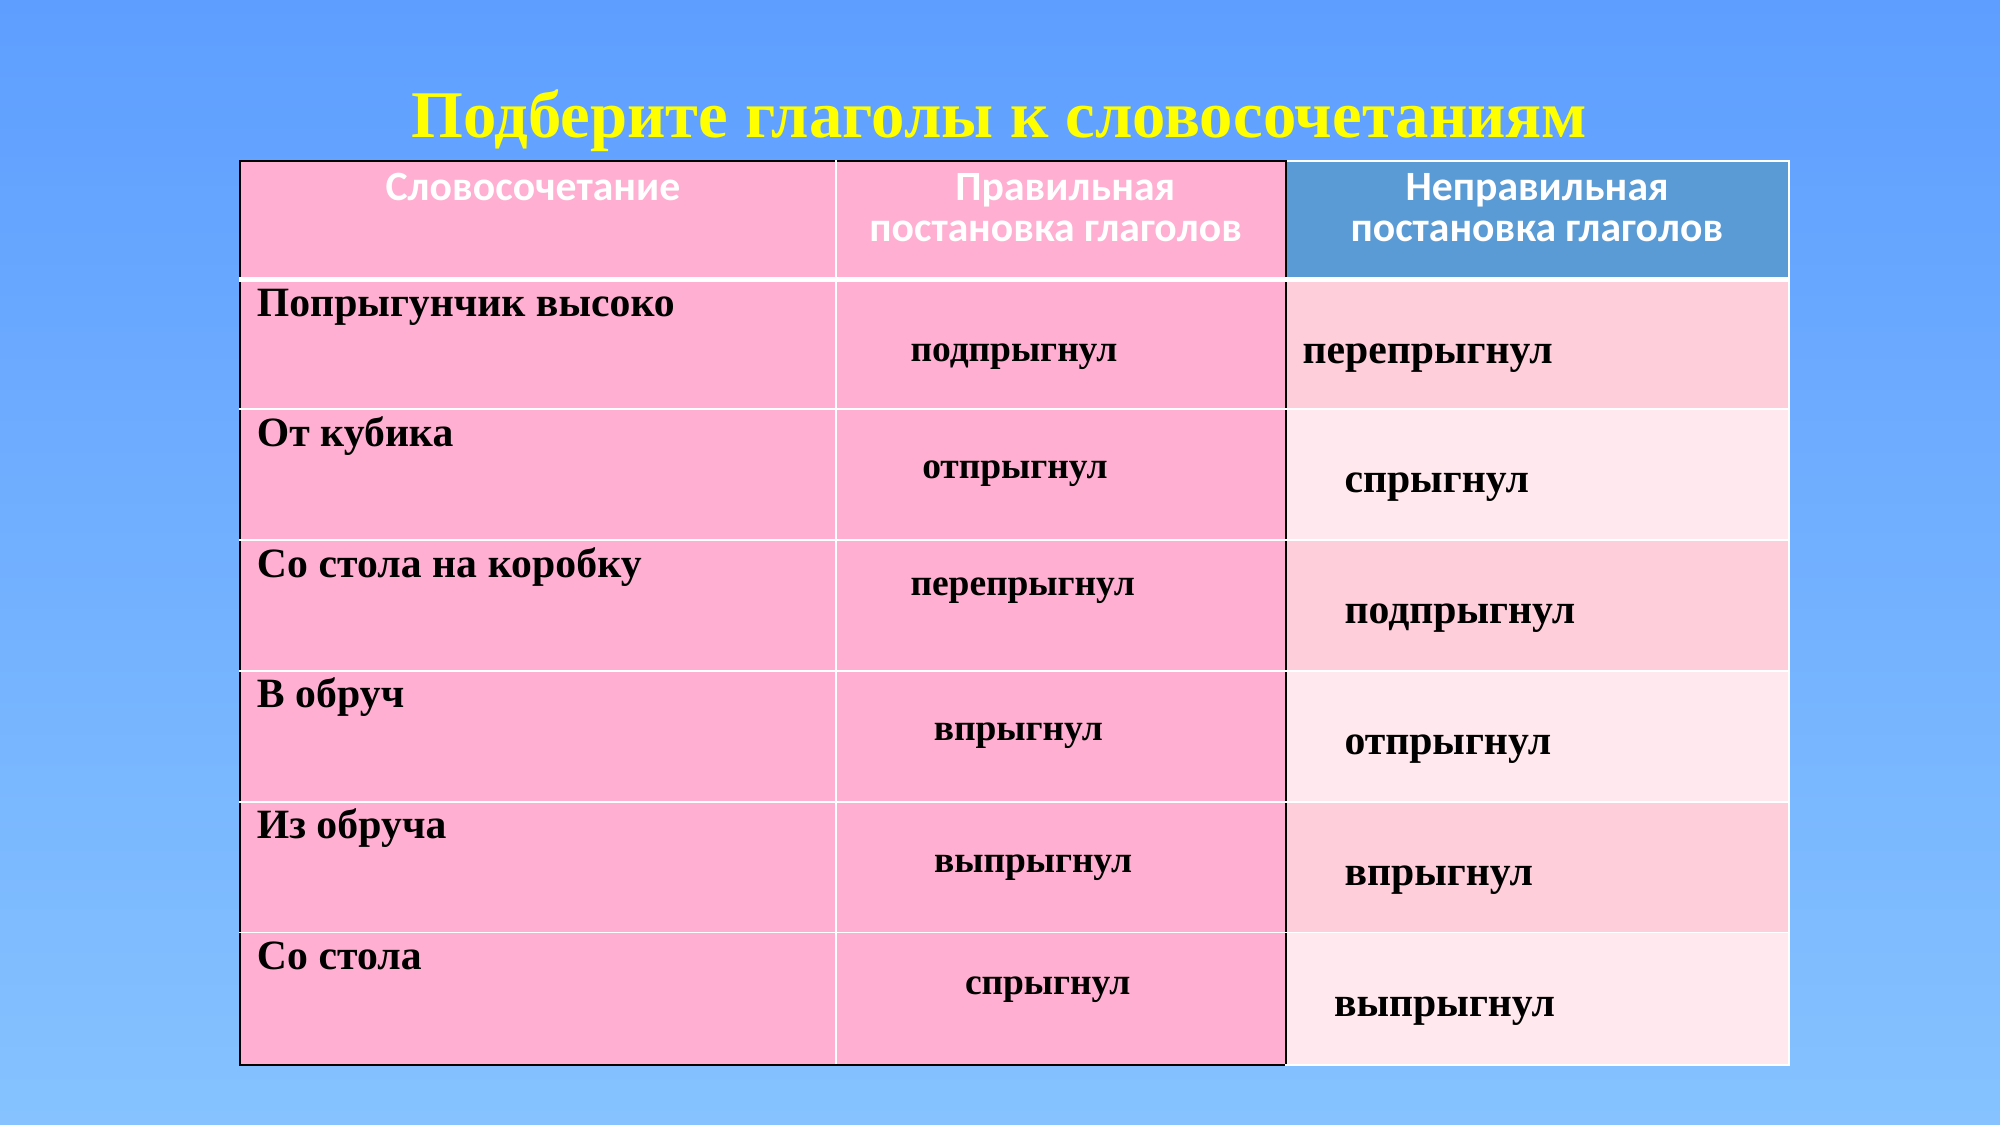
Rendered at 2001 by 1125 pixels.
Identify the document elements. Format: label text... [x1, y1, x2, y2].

text_box отпрыгнул [907, 433, 1123, 494]
table_cell Попрыгунчик высоко [241, 282, 835, 408]
table_cell От кубика [241, 410, 835, 539]
table_cell подпрыгнул [1287, 541, 1788, 670]
text_box впрыгнул [919, 695, 1118, 755]
table_cell В обруч [241, 672, 835, 801]
text_box подпрыгнул [895, 316, 1133, 377]
table_header Словосочетание [241, 162, 835, 277]
text_box спрыгнул [950, 949, 1146, 1010]
table_cell спрыгнул [1287, 410, 1788, 539]
table_cell [837, 541, 1285, 670]
table_cell Со стола на коробку [241, 541, 835, 670]
table_cell отпрыгнул [1287, 672, 1788, 801]
table_header Правильная постановка глаголов [837, 162, 1285, 277]
title Подберите глаголы к словосочетаниям [324, 0, 1675, 160]
text_box перепрыгнул [895, 550, 1151, 611]
text_box выпрыгнул [919, 827, 1148, 888]
table_cell Со стола [241, 933, 835, 1064]
table_cell перепрыгнул [1287, 282, 1788, 408]
table_cell [837, 410, 1285, 539]
table_cell [837, 803, 1285, 932]
table_cell [837, 672, 1285, 801]
table_cell впрыгнул [1287, 803, 1788, 932]
table_cell [837, 282, 1285, 408]
table_header Неправильная постановка глаголов [1287, 162, 1788, 277]
table_cell [837, 933, 1285, 1064]
table_cell Из обруча [241, 803, 835, 932]
table_cell выпрыгнул [1287, 933, 1788, 1064]
